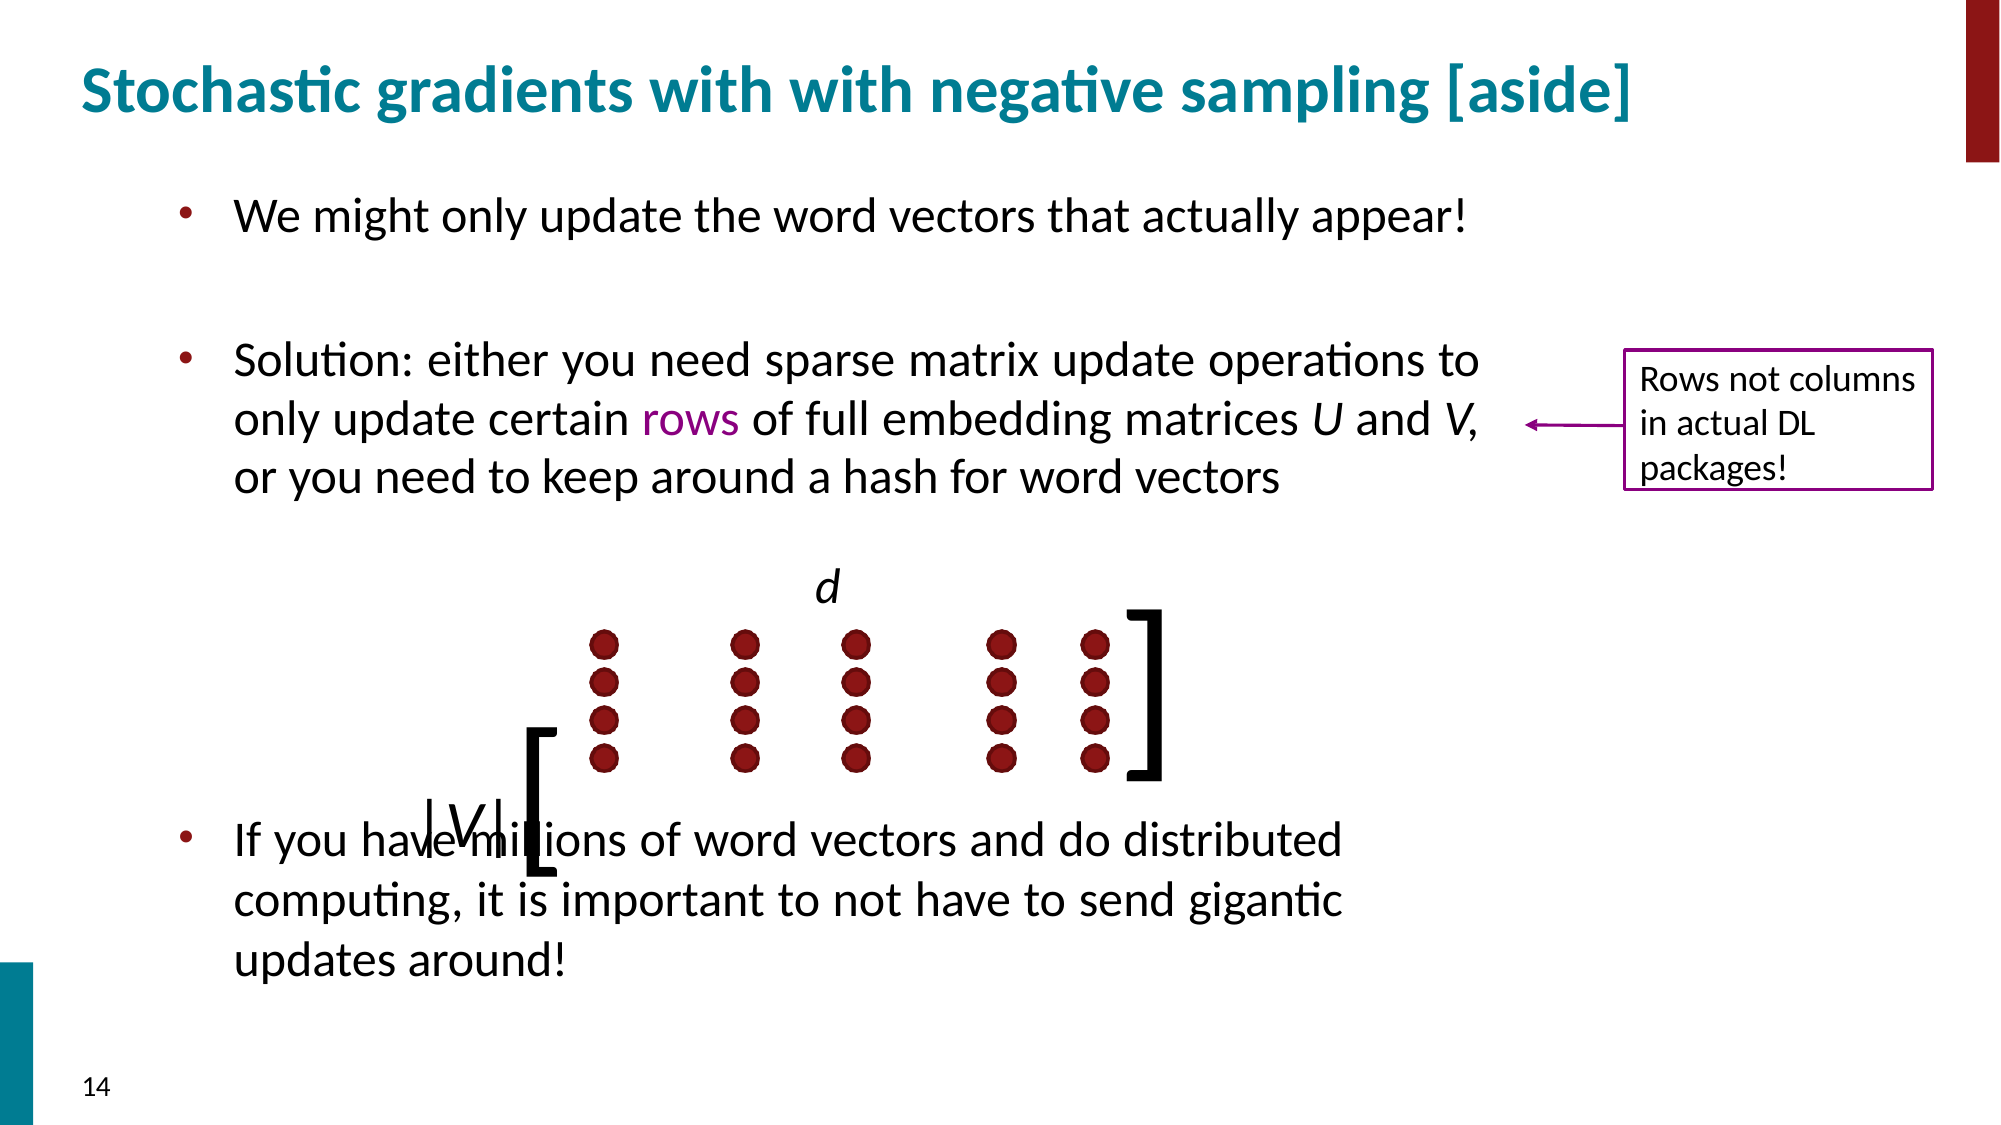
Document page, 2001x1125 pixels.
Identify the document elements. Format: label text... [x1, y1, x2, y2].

text_box Rows not columns in actual DL packages! [1624, 350, 1933, 490]
picture [1080, 629, 1111, 660]
text_box [1524, 418, 1625, 432]
picture [588, 629, 619, 660]
text_box d [812, 551, 843, 614]
picture [729, 743, 760, 773]
picture [1080, 743, 1111, 773]
picture [986, 667, 1017, 698]
text_box If you have millions of word vectors and do distributed computing, it is important to not have to send gigantic updates around! [175, 805, 1344, 987]
picture [840, 705, 871, 736]
text_box Solution: either you need sparse matrix update operations to only update certain rows of full embedding matrices U and V, or you need to keep around a hash for word vectors [175, 326, 1481, 506]
picture [729, 705, 760, 736]
picture [729, 667, 760, 698]
picture [986, 705, 1017, 736]
picture [840, 743, 871, 773]
picture [588, 705, 619, 736]
picture [986, 629, 1017, 660]
text_box ] [1114, 552, 1180, 795]
picture [588, 667, 619, 698]
picture [840, 667, 871, 698]
picture [1080, 667, 1111, 698]
picture [1080, 705, 1111, 736]
picture [840, 629, 871, 660]
picture [986, 743, 1017, 773]
picture [588, 743, 619, 773]
text_box |V|[ [412, 545, 576, 908]
slide_number 10 [75, 1067, 120, 1125]
text_box We might only update the word vectors that actually appear! [175, 180, 1478, 243]
picture [729, 629, 760, 660]
title Stochastic gradients with with negative sampling [aside] [79, 4, 1921, 234]
